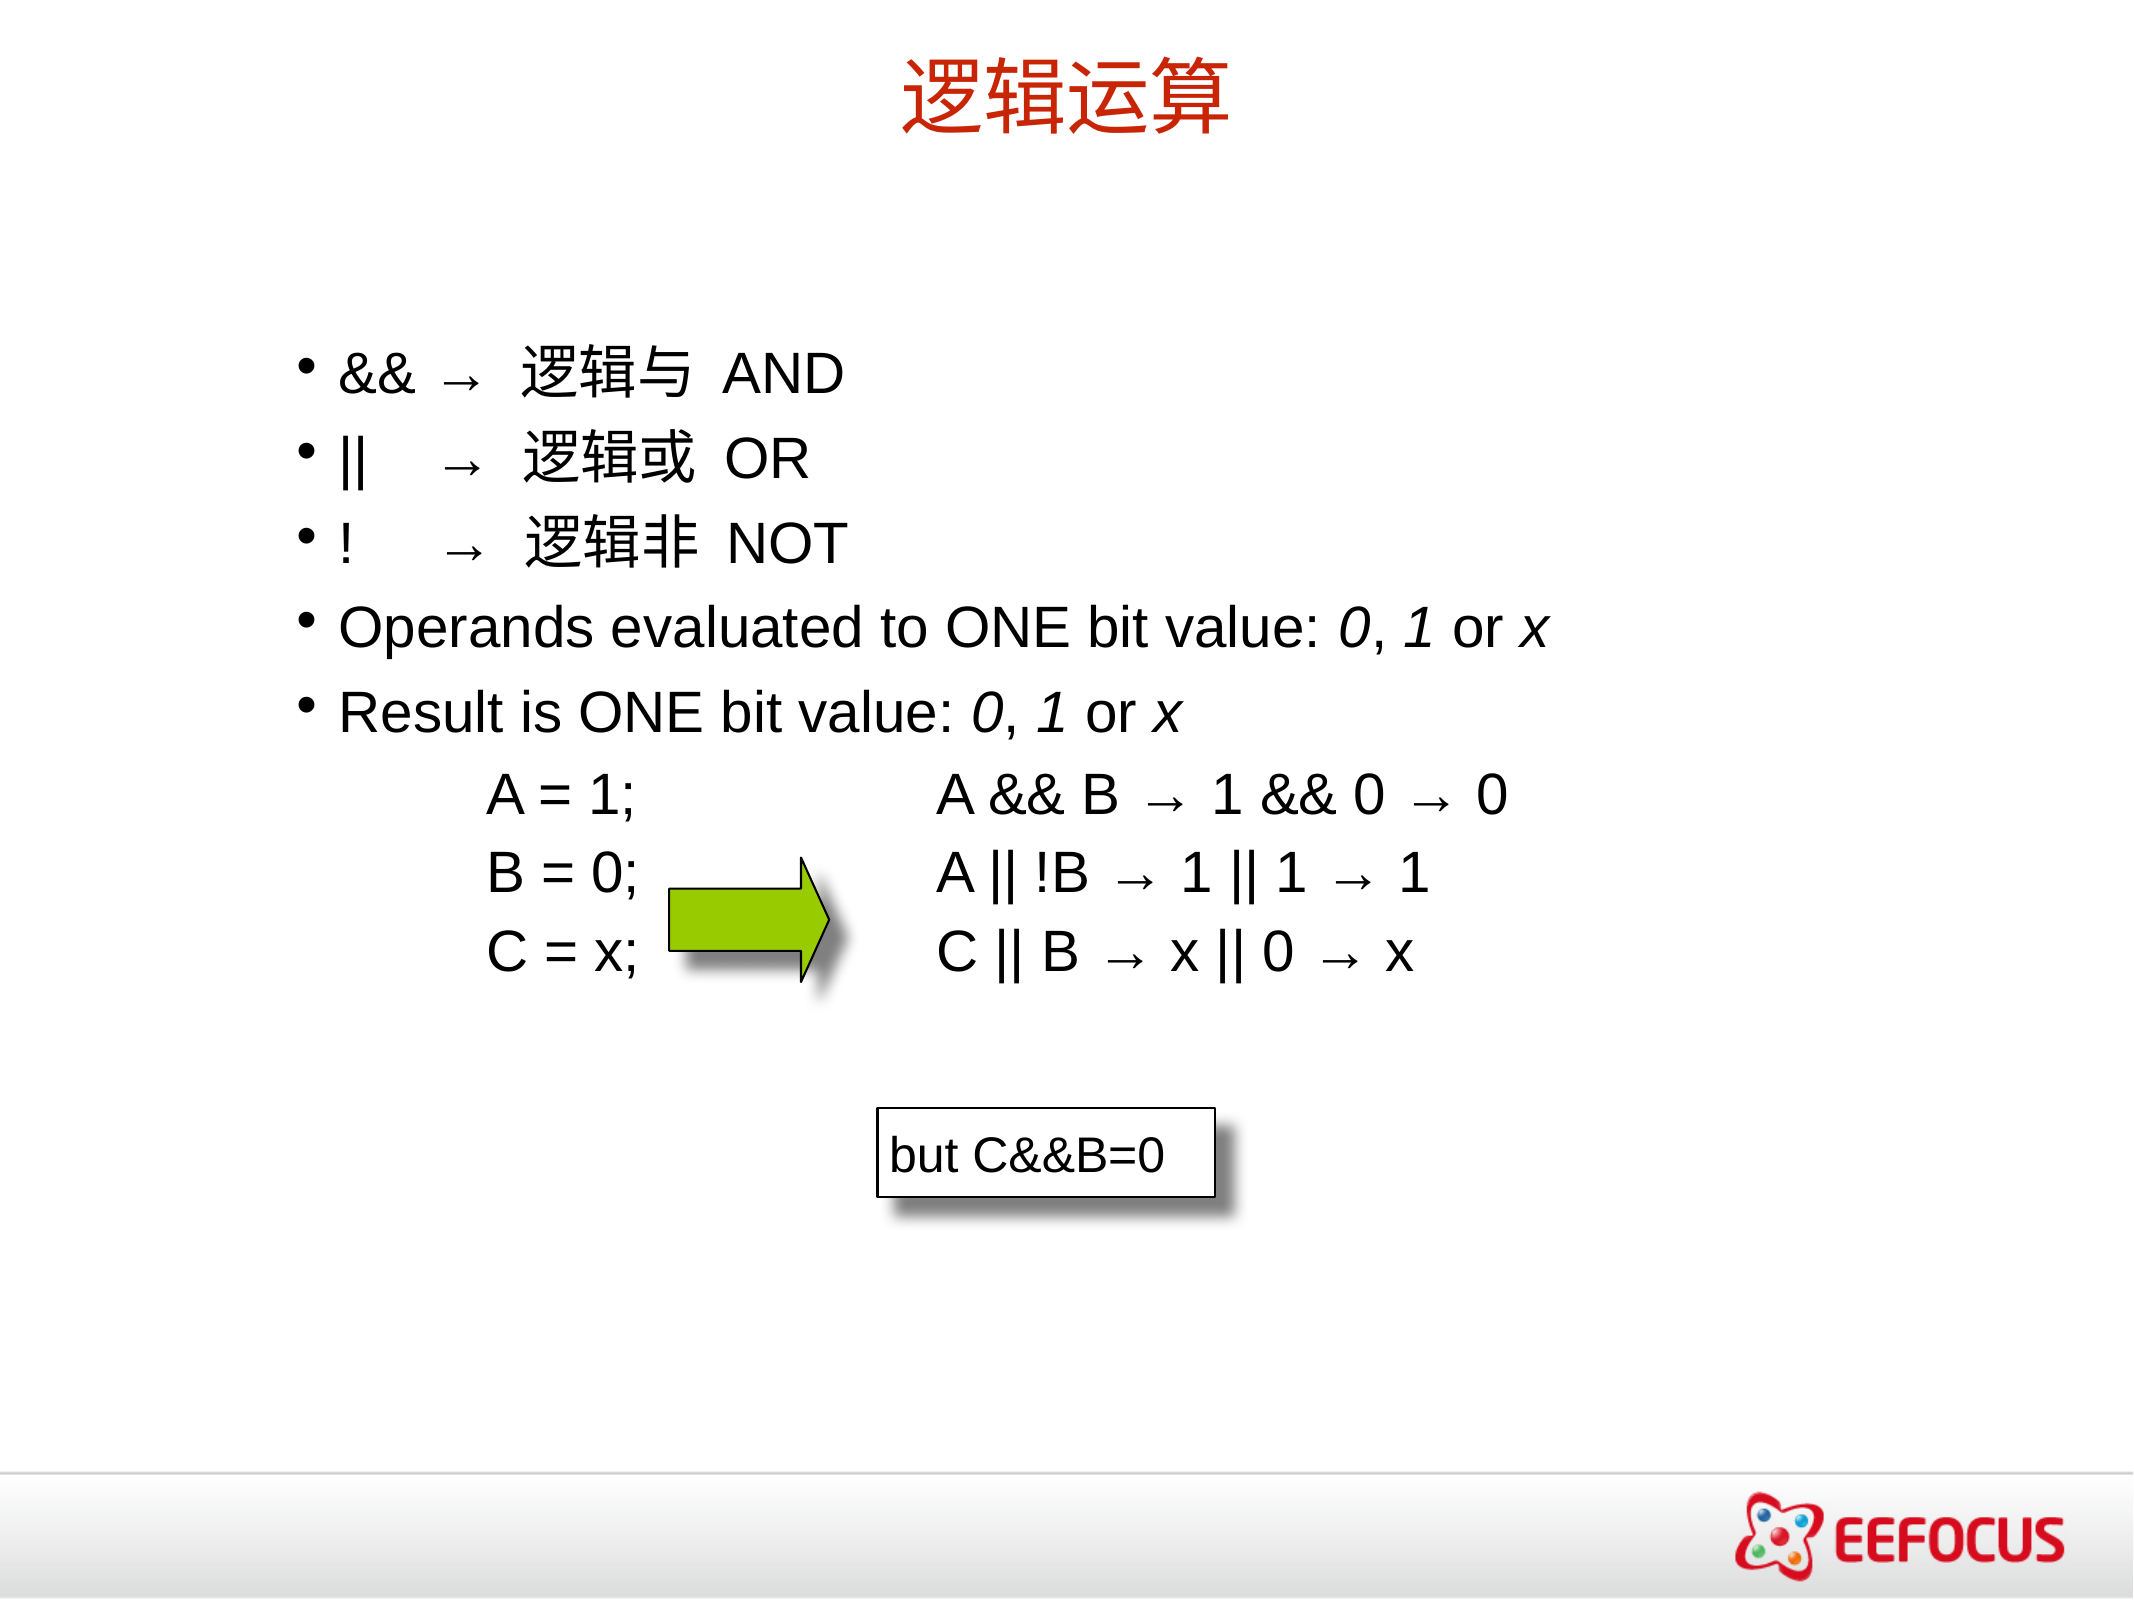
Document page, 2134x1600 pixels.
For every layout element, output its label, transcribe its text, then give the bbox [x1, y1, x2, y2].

text_box [669, 857, 830, 982]
title 逻辑运算 [106, 0, 2028, 192]
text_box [877, 1108, 1216, 1198]
list && → 逻辑与 AND || → 逻辑或 OR ! → 逻辑非 NOT Operands evaluated to ONE bit value: 0, 1 or x Result is ONE bit value: 0, 1 or x A = 1; A && B → 1 && 0 → 0 B = 0; A || !B → 1 || 1 → 1 C = x; C || B → x || 0 → x [278, 324, 1856, 1382]
picture [0, 0, 2134, 1600]
